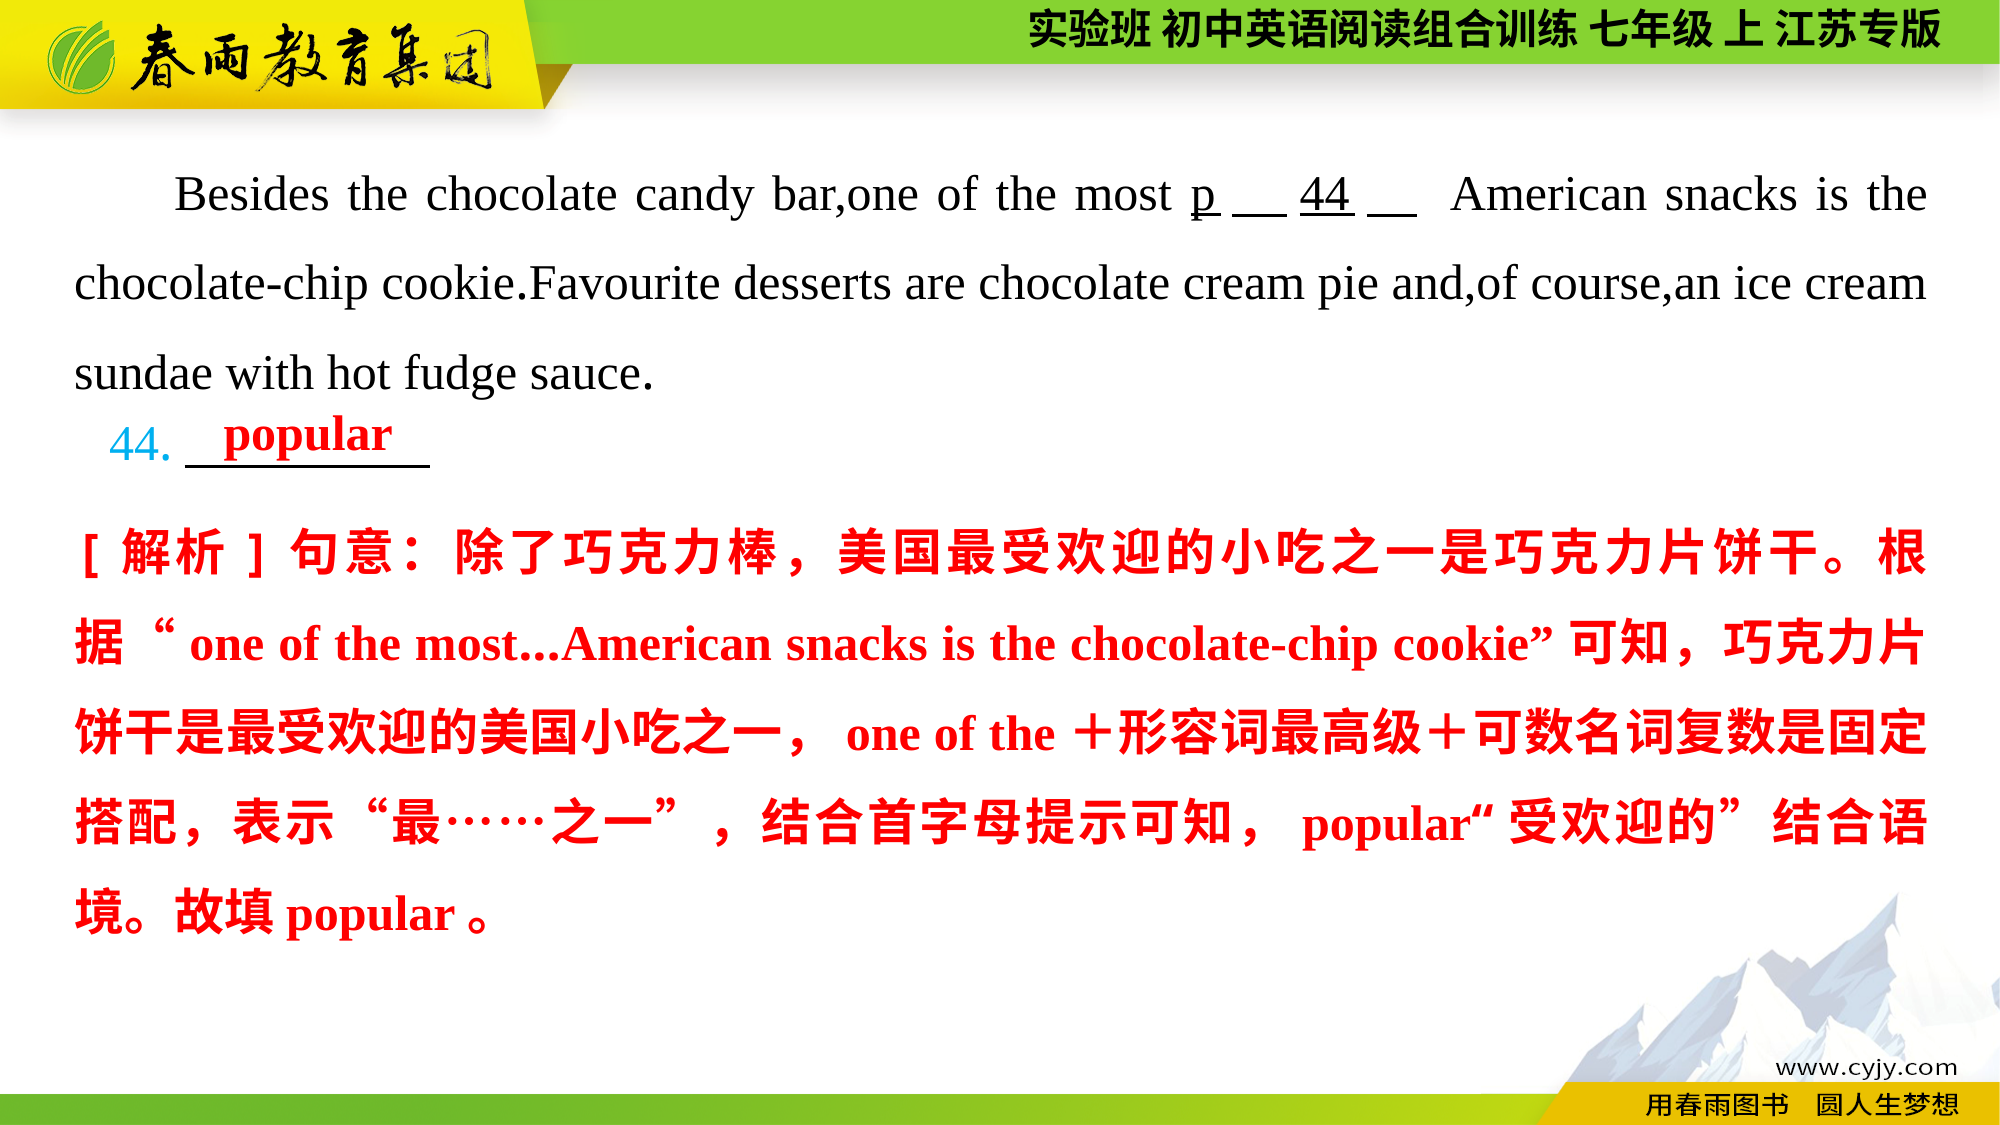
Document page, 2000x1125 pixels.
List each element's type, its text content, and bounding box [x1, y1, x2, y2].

list Besides the chocolate candy bar,one of the most p 44 American snacks is the chocolate-chip cookie.Favourite desserts are chocolate cream pie and,of course,an ice cream sundae with hot fudge sauce. [59, 122, 1944, 399]
text_box 44. [94, 403, 445, 479]
text_box [解析]句意：除了巧克力棒，美国最受欢迎的小吃之一是巧克力片饼干。根据“one of the most...American snacks is the chocolate-chip cookie”可知，巧克力片饼干是最受欢迎的美国小吃之一，one of the＋形容词最高级＋可数名词复数是固定搭配，表示“最……之一”，结合首字母提示可知，popular“受欢迎的”结合语境。故填popular。 [59, 482, 1944, 948]
text_box popular [208, 392, 409, 468]
picture [0, 0, 2000, 1125]
